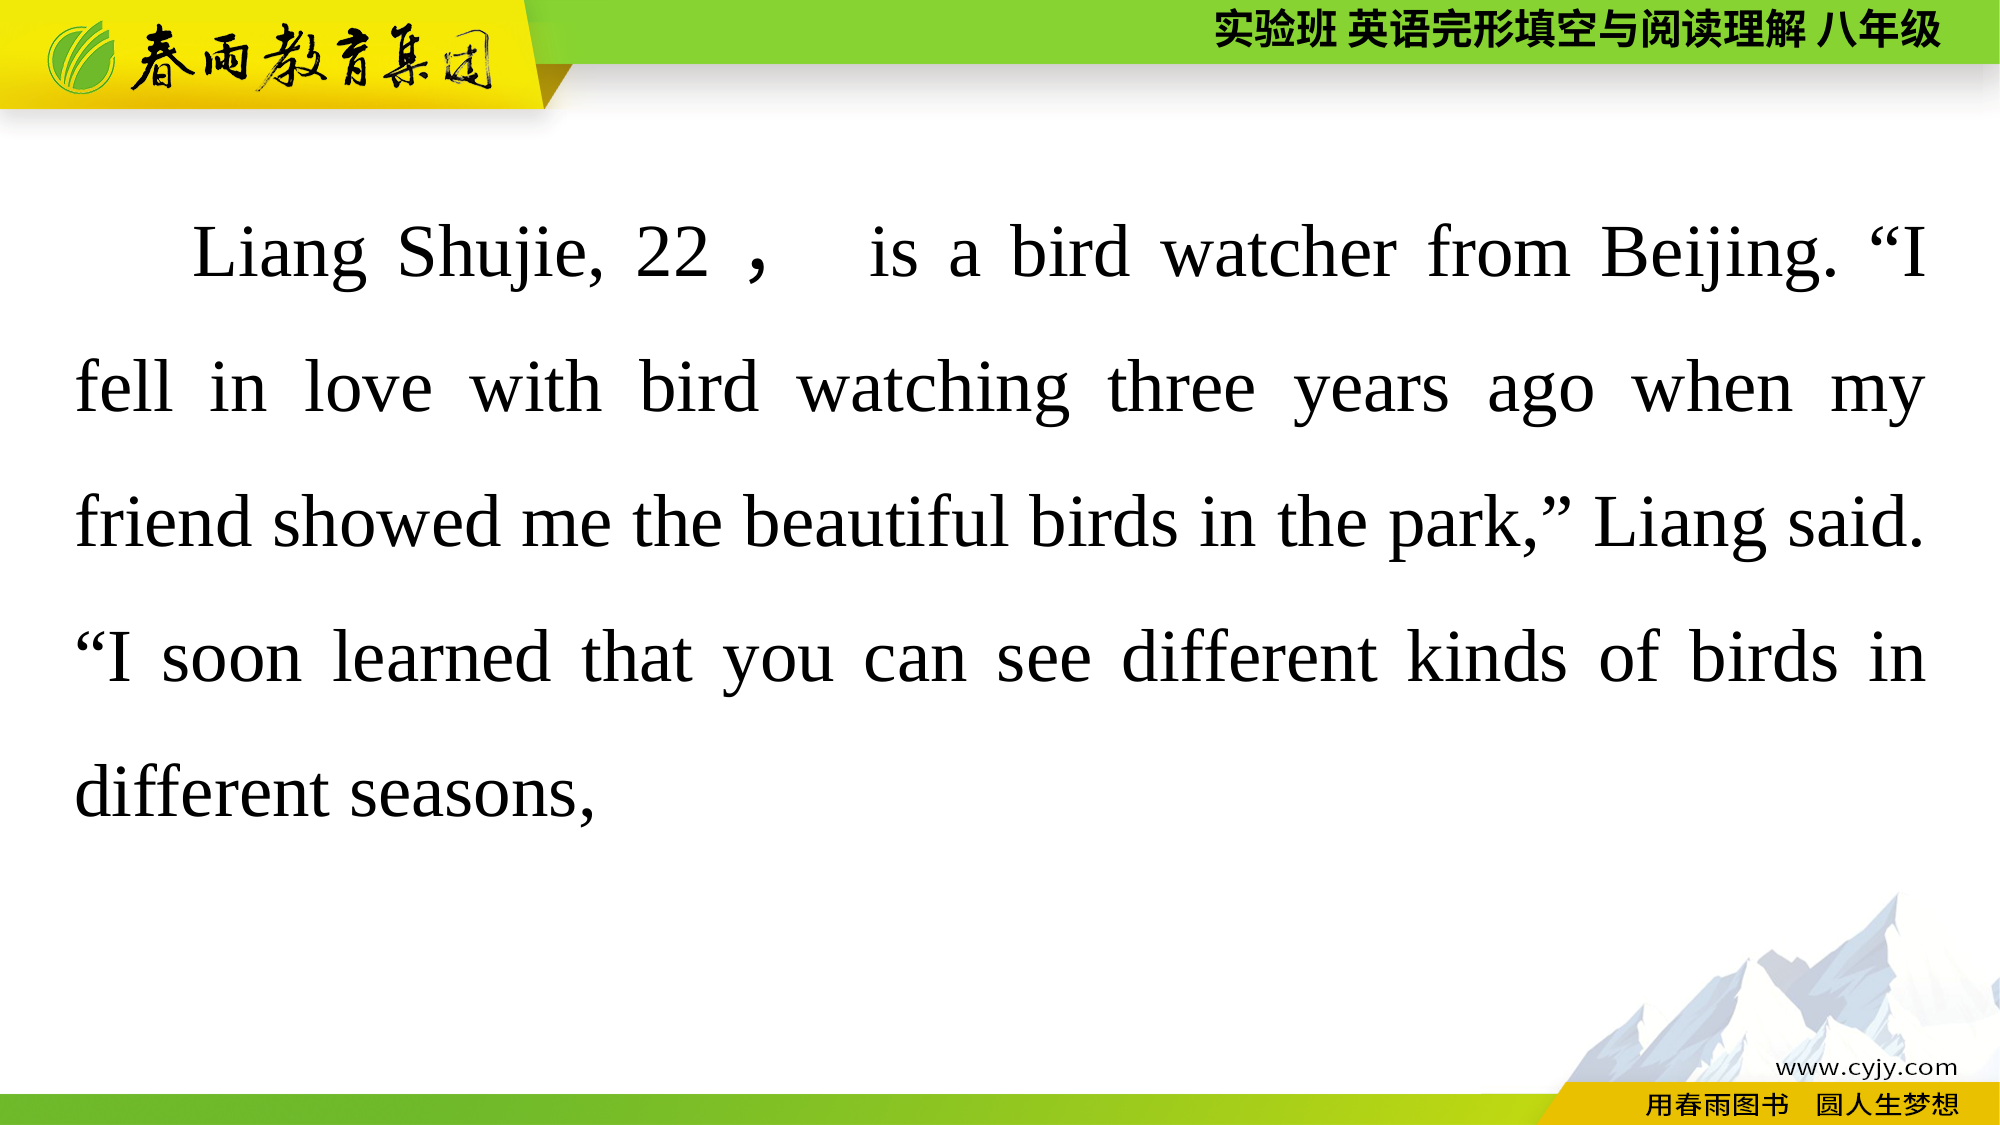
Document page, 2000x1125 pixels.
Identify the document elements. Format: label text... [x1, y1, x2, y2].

list Liang Shujie, 22， is a bird watcher from Beijing. “I fell in love with bird watching three years ago when my friend showed me the beautiful birds in the park,” Liang said. “I soon learned that you can see different kinds of birds in different seasons, [59, 149, 1944, 830]
picture [0, 0, 2000, 1125]
